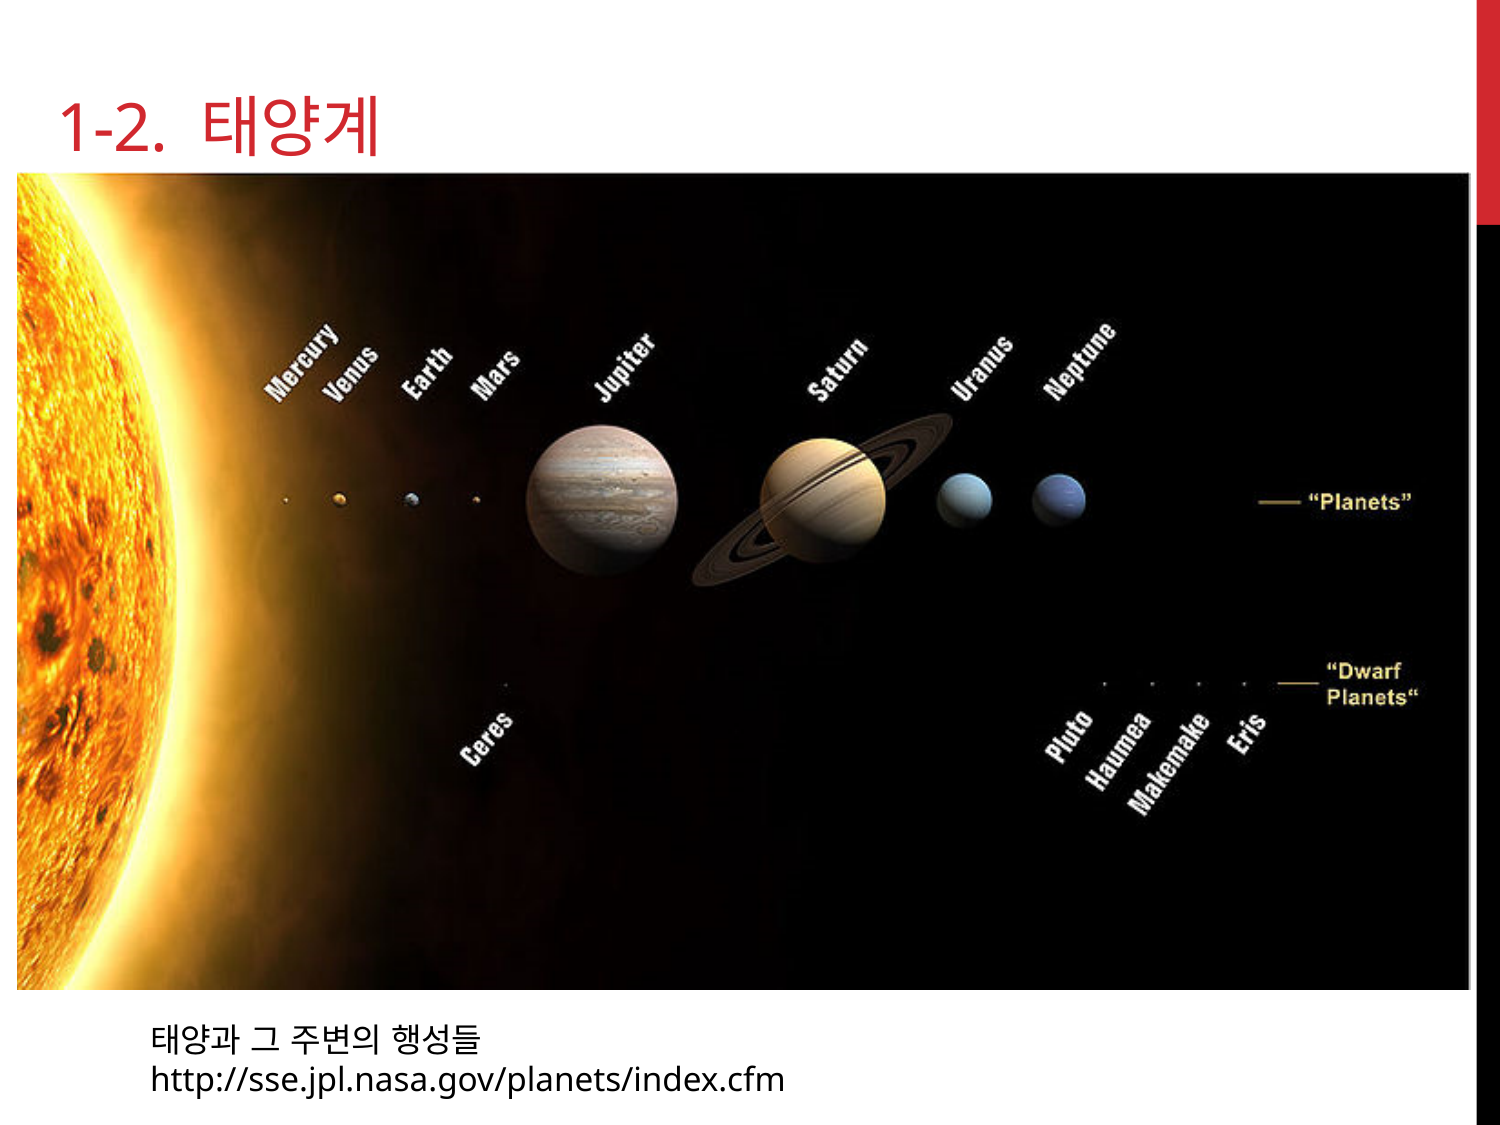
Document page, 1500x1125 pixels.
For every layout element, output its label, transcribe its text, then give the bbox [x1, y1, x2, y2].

text_box 태양과 그 주변의 행성들 http://sse.jpl.nasa.gov/planets/index.cfm [135, 1011, 802, 1106]
picture [17, 172, 1472, 991]
title 1-2. 태양계 [41, 59, 992, 166]
